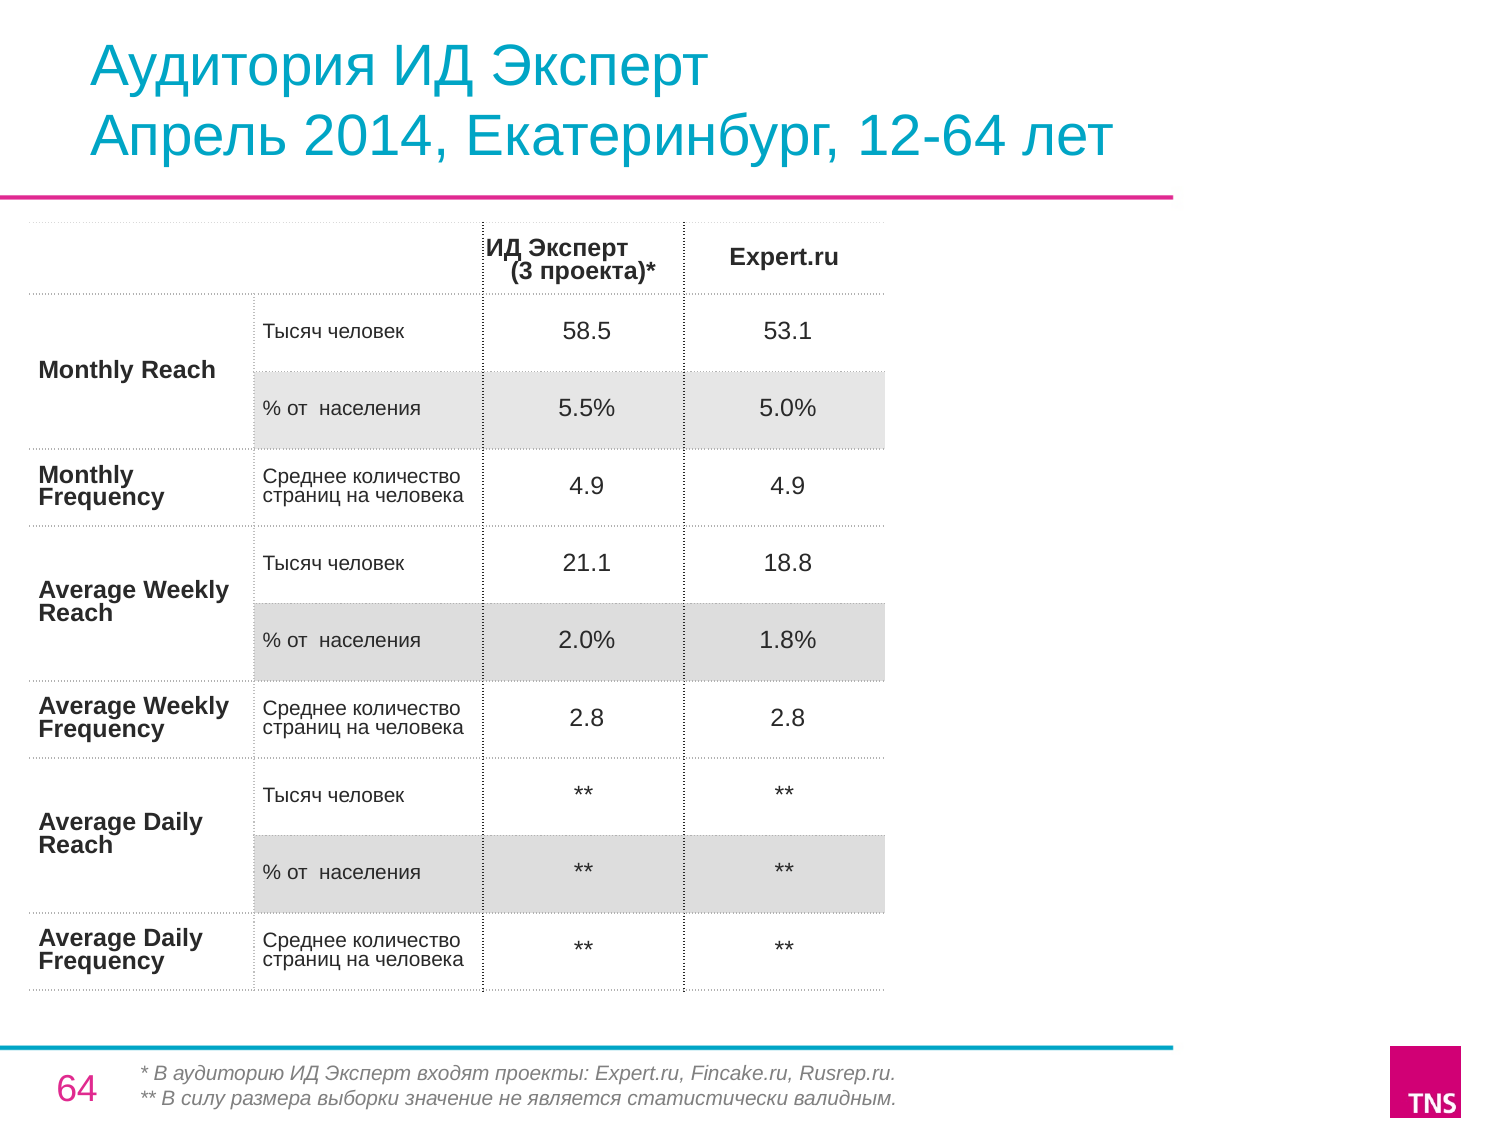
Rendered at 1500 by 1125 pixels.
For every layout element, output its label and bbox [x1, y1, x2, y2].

picture [0, 0, 1500, 1125]
title [74, 8, 1476, 187]
table_cell [29, 294, 885, 990]
text_box [124, 1052, 1463, 1117]
slide_number [40, 1055, 392, 1125]
table_header [29, 223, 885, 294]
